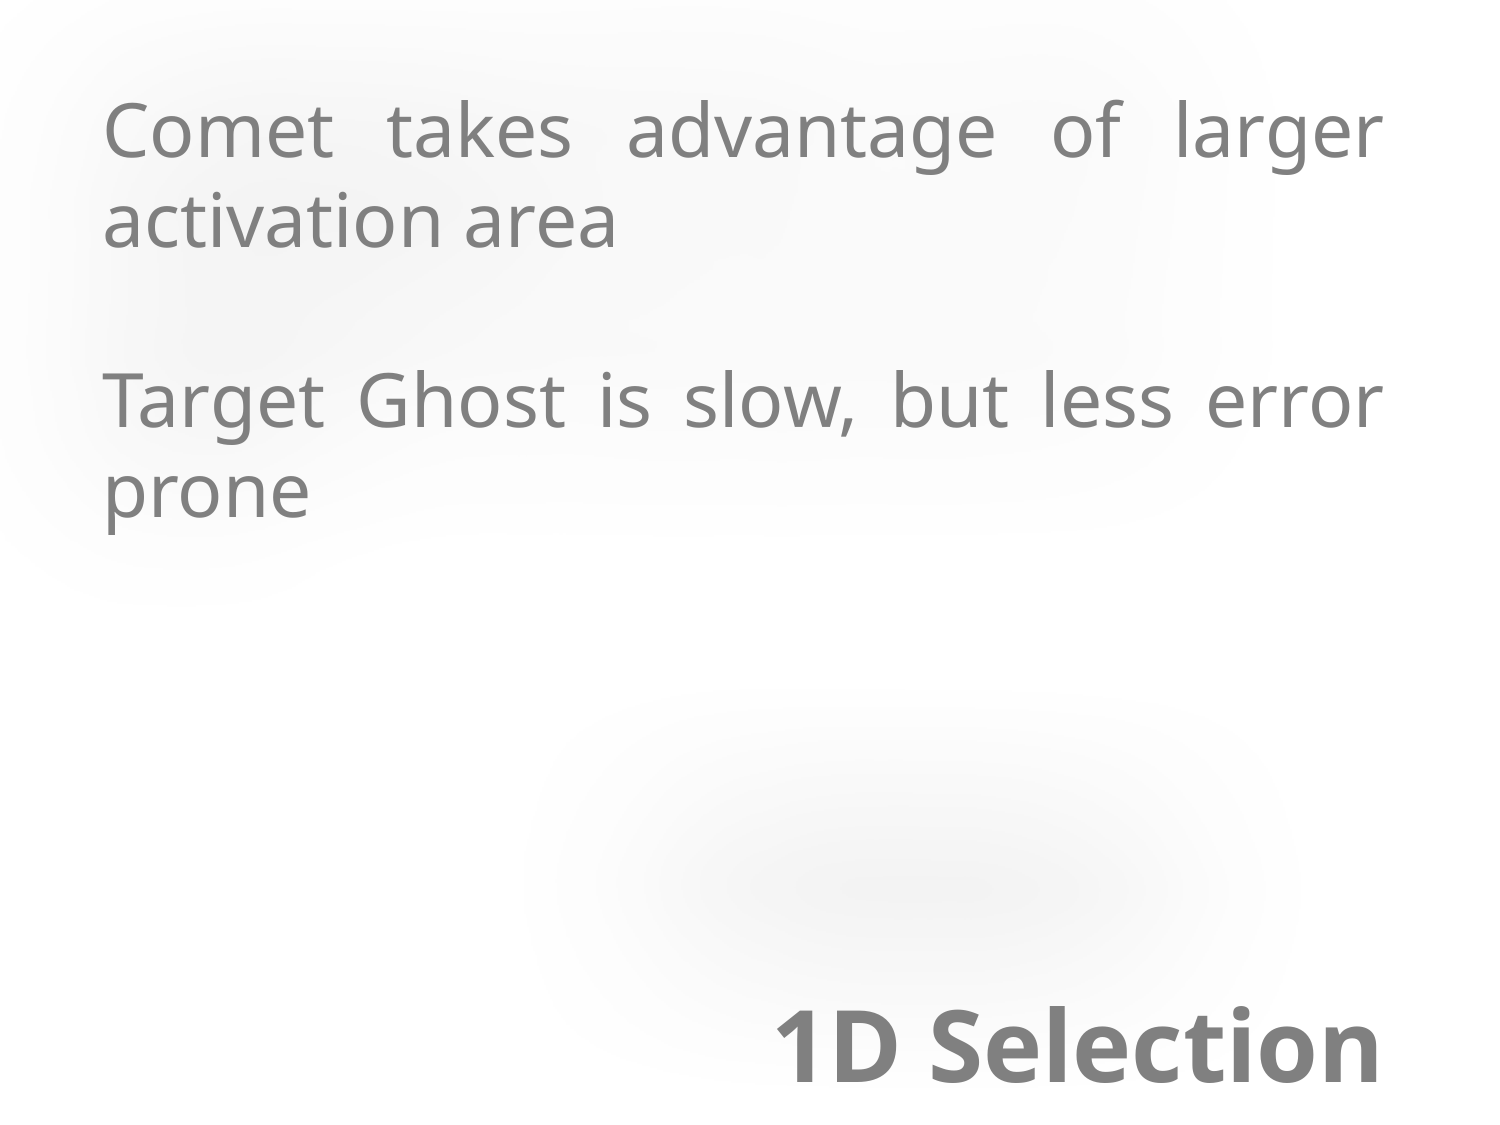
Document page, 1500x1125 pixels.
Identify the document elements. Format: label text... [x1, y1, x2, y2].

text_box Comet takes advantage of larger activation area Target Ghost is slow, but less error prone 1D Selection [87, 74, 1400, 1110]
